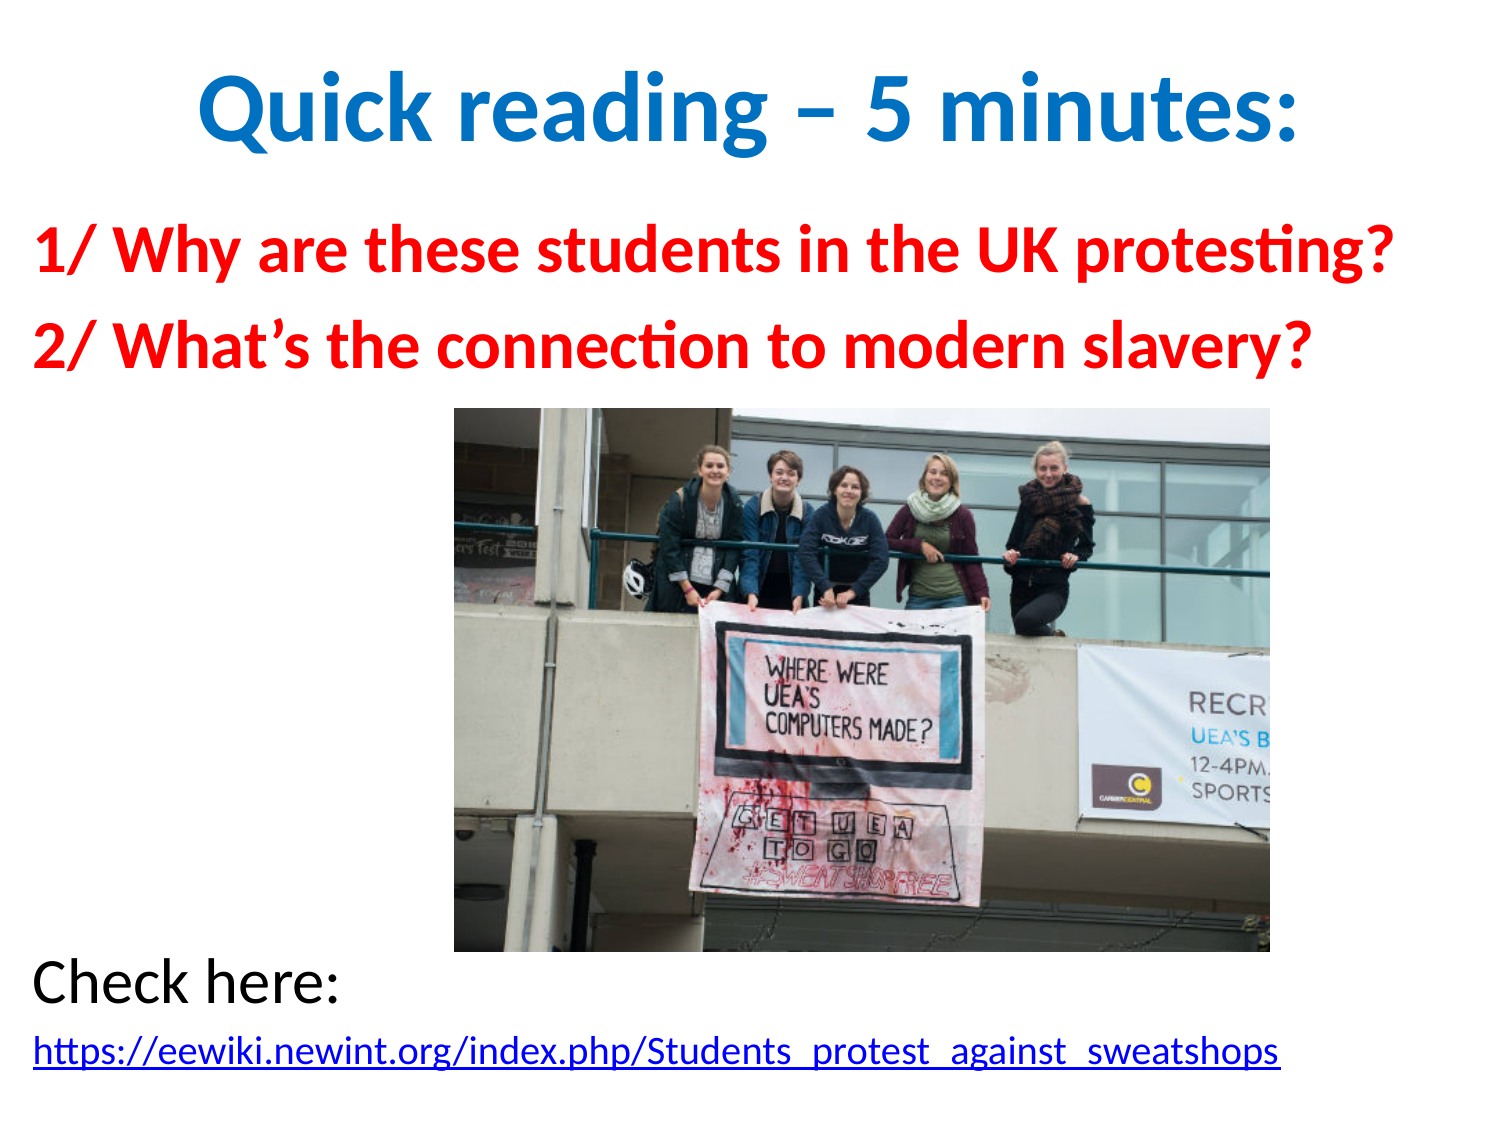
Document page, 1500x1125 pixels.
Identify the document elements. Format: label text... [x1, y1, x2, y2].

picture [454, 408, 1270, 953]
list 1/ Why are these students in the UK protesting? 2/ What’s the connection to modern slavery? Check here: https://eewiki.newint.org/index.php/Students_protest_against_sweatshops [17, 196, 1483, 1083]
title Quick reading – 5 minutes: [75, 30, 1425, 173]
